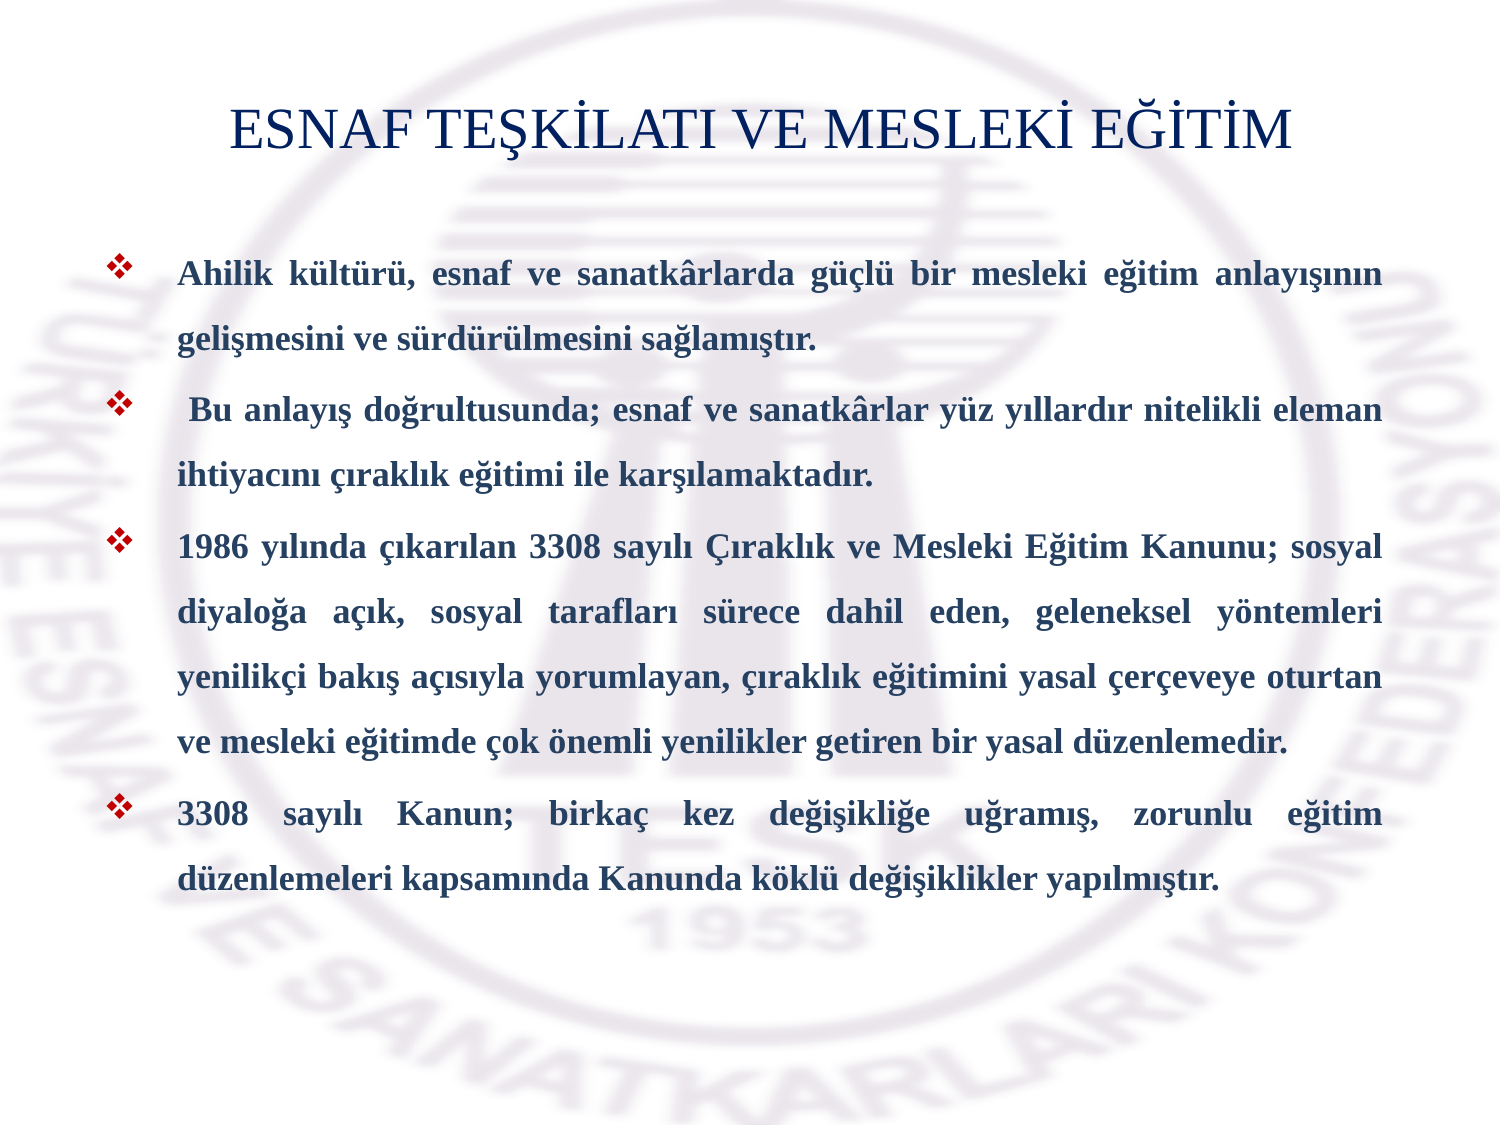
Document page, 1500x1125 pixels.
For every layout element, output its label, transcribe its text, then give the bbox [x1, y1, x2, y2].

title ESNAF TEŞKİLATI VE MESLEKİ EĞİTİM [100, 19, 1423, 232]
subtitle Ahilik kültürü, esnaf ve sanatkârlarda güçlü bir mesleki eğitim anlayışının gelişmesini ve sürdürülmesini sağlamıştır. Bu anlayış doğrultusunda; esnaf ve sanatkârlar yüz yıllardır nitelikli eleman ihtiyacını çıraklık eğitimi ile karşılamaktadır. 1986 yılında çıkarılan 3308 sayılı Çıraklık ve Mesleki Eğitim Kanunu; sosyal diyaloğa açık, sosyal tarafları sürece dahil eden, geleneksel yöntemleri yenilikçi bakış açısıyla yorumlayan, çıraklık eğitimini yasal çerçeveye oturtan ve mesleki eğitimde çok önemli yenilikler getiren bir yasal düzenlemedir. 3308 sayılı Kanun; birkaç kez değişikliğe uğramış, zorunlu eğitim düzenlemeleri kapsamında Kanunda köklü değişiklikler yapılmıştır. [88, 219, 1400, 976]
